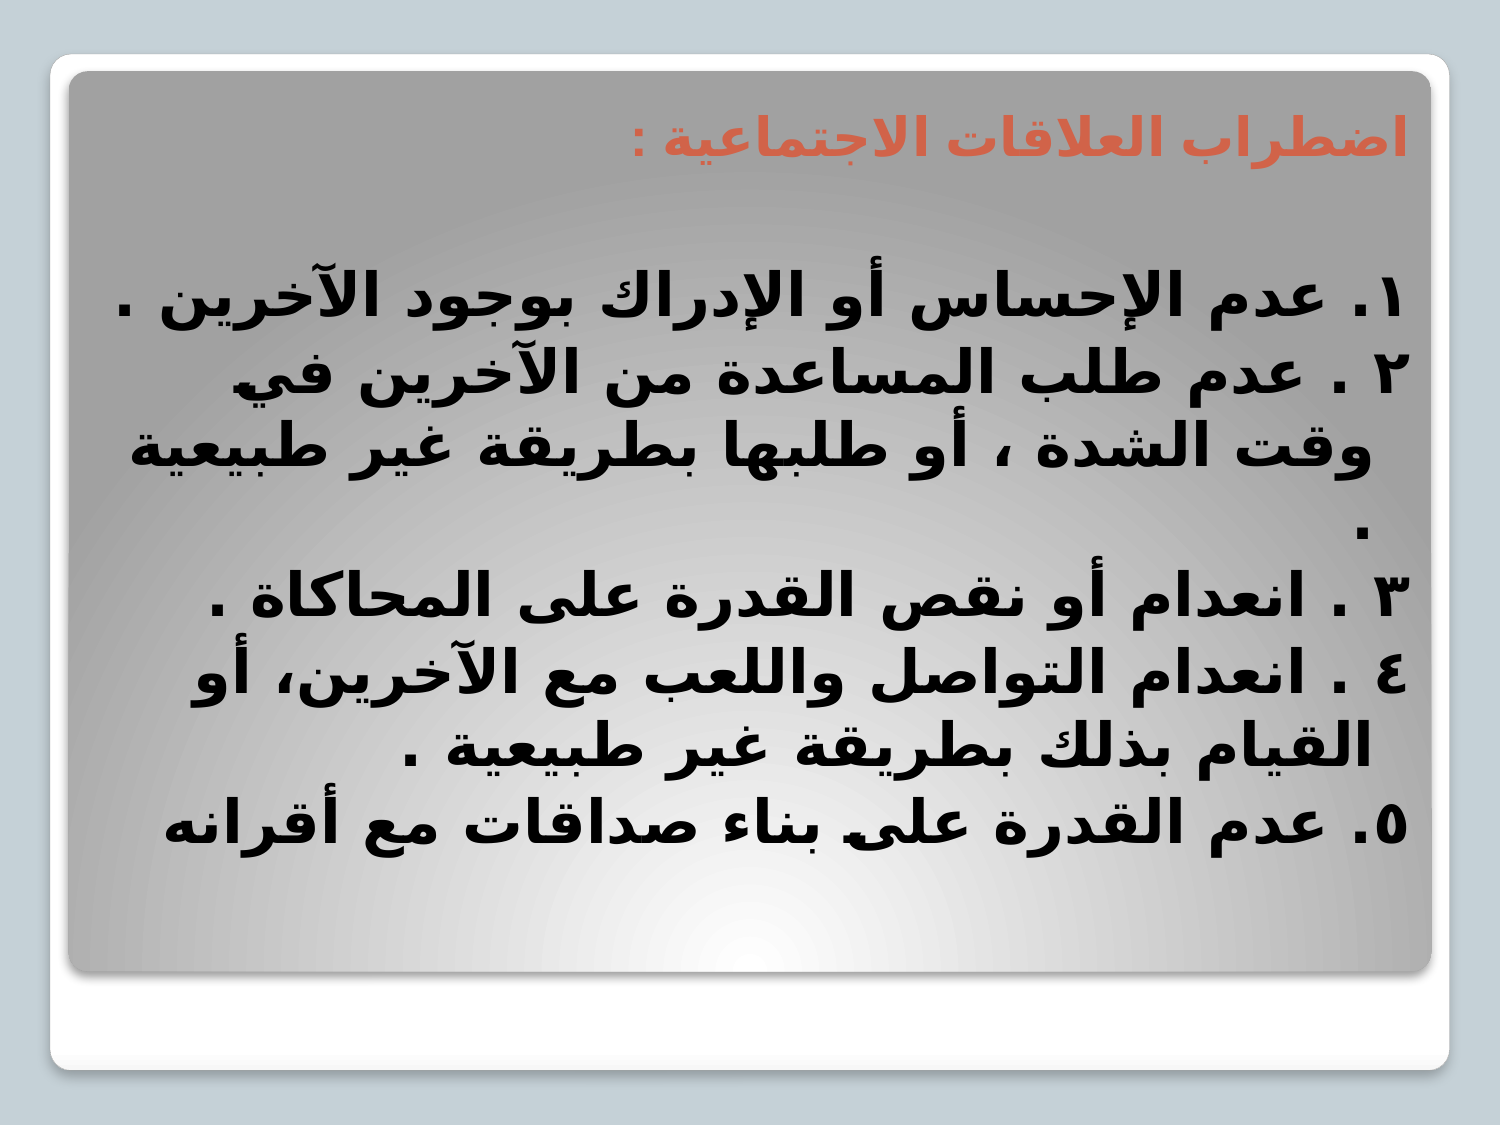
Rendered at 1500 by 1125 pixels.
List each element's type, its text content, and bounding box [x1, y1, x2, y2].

list اضطراب العلاقات الاجتماعية : ١. عدم الإحساس أو الإدراك بوجود الآخرين . ٢ . عدم طلب المساعدة من الآخرين في وقت الشدة ، أو طلبها بطريقة غير طبيعية . ٣ . انعدام أو نقص القدرة على المحاكاة . ٤ . انعدام التواصل واللعب مع الآخرين، أو القيام بذلك بطريقة غير طبيعية . ٥. عدم القدرة على بناء صداقات مع أقرانه [82, 86, 1425, 926]
